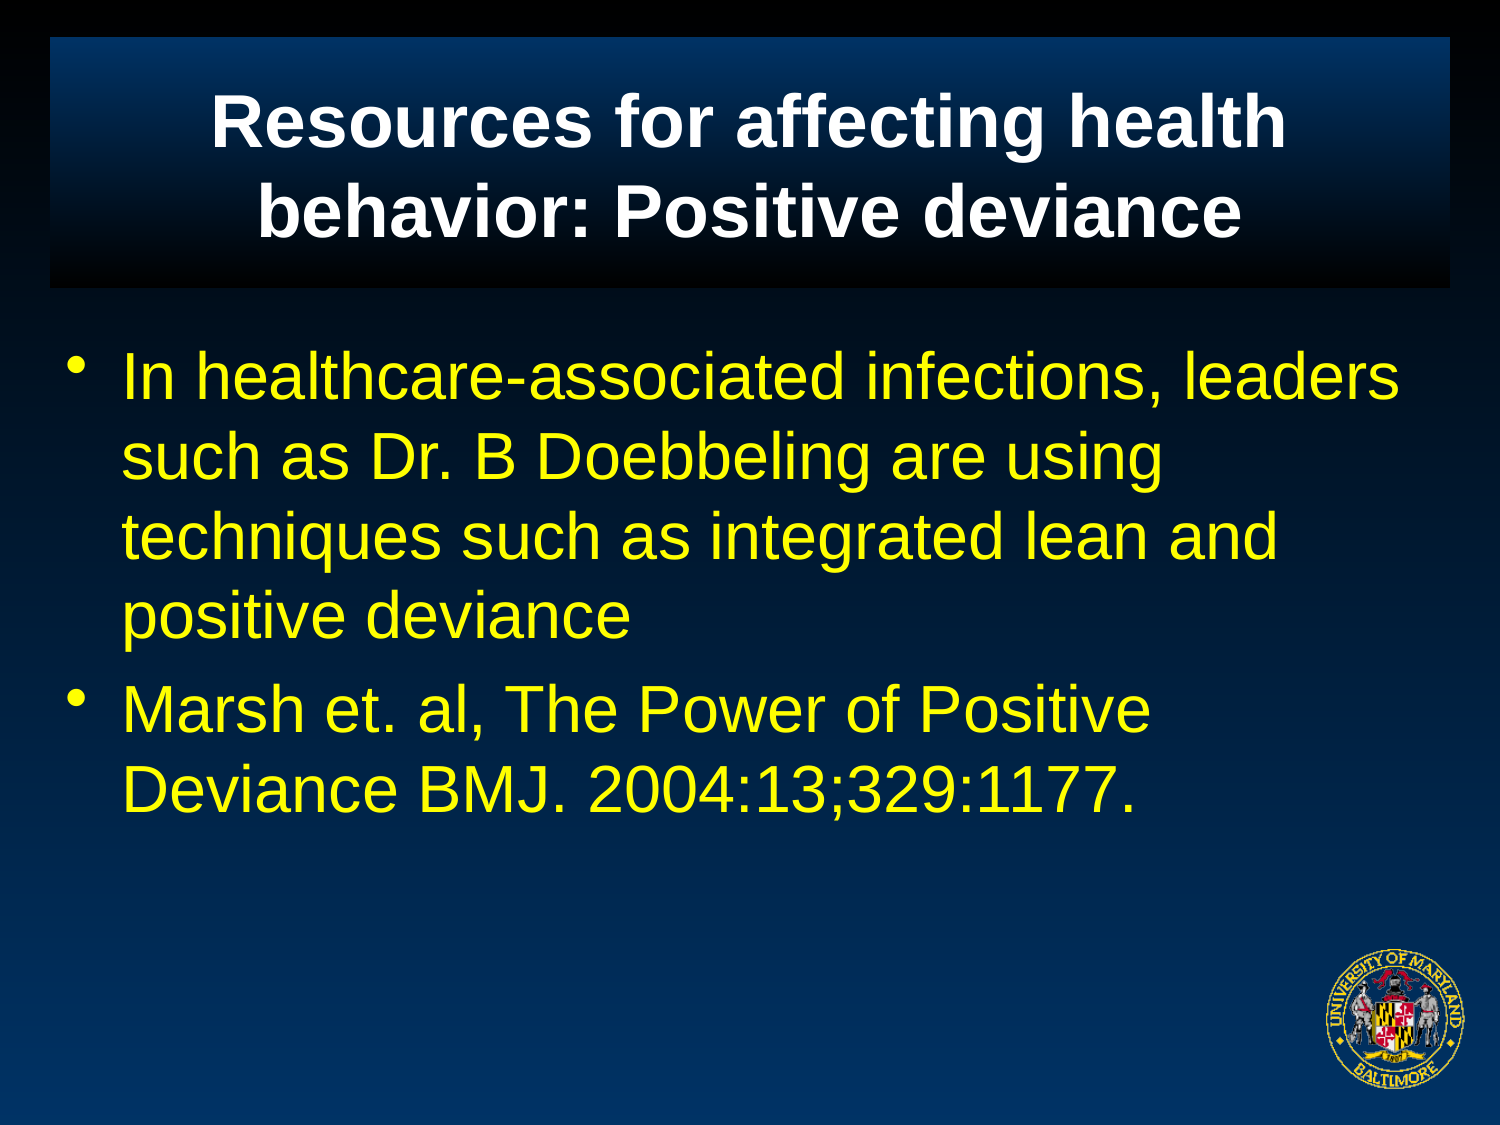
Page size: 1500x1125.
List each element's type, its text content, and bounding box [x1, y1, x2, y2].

picture [1325, 949, 1468, 1108]
title Resources for affecting health behavior: Positive deviance [49, 37, 1451, 288]
list In healthcare-associated infections, leaders such as Dr. B Doebbeling are using techniques such as integrated lean and positive deviance Marsh et. al, The Power of Positive Deviance BMJ. 2004:13;329:1177. [49, 324, 1451, 1088]
